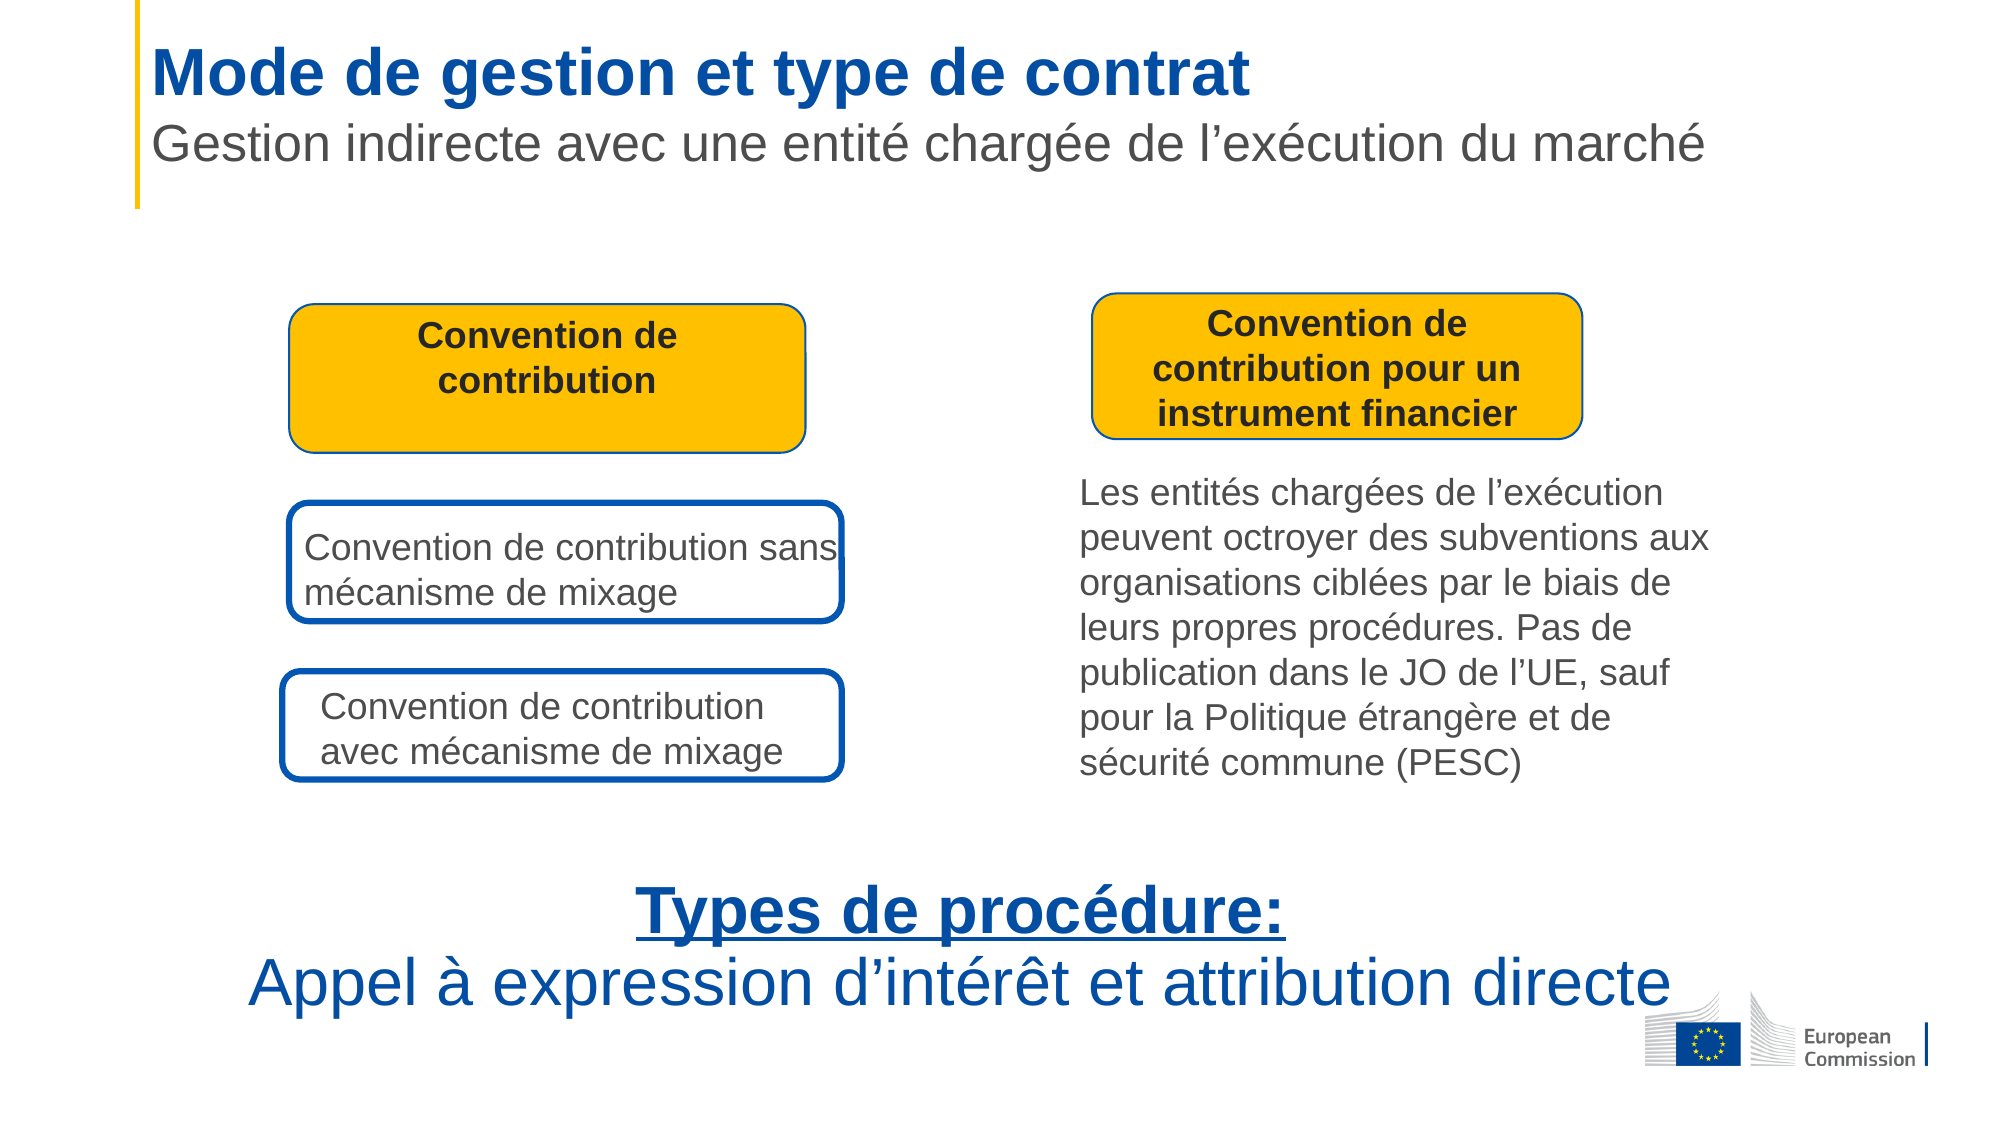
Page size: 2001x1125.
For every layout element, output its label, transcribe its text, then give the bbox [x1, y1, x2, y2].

text_box Convention de contribution pour un instrument financier [1091, 292, 1584, 441]
text_box [281, 670, 835, 781]
text_box Convention de contribution sans mécanisme de mixage [289, 515, 906, 621]
text_box Mode de gestion et type de contrat Gestion indirecte avec une entité chargée de l’exécution du marché [136, 21, 1854, 179]
title Types de procédure: Appel à expression d’intérêt et attribution directe [98, 846, 1824, 1020]
picture [1645, 991, 1928, 1066]
text_box [289, 501, 842, 515]
text_box Convention de contribution [288, 303, 807, 454]
text_box Convention de contribution avec mécanisme de mixage [304, 674, 842, 780]
text_box Les entités chargées de l’exécution peuvent octroyer des subventions aux organisations ciblées par le biais de leurs propres procédures. Pas de publication dans le JO de l’UE, sauf pour la Politique étrangère et de sécurité commune (PESC) [1064, 460, 1761, 791]
